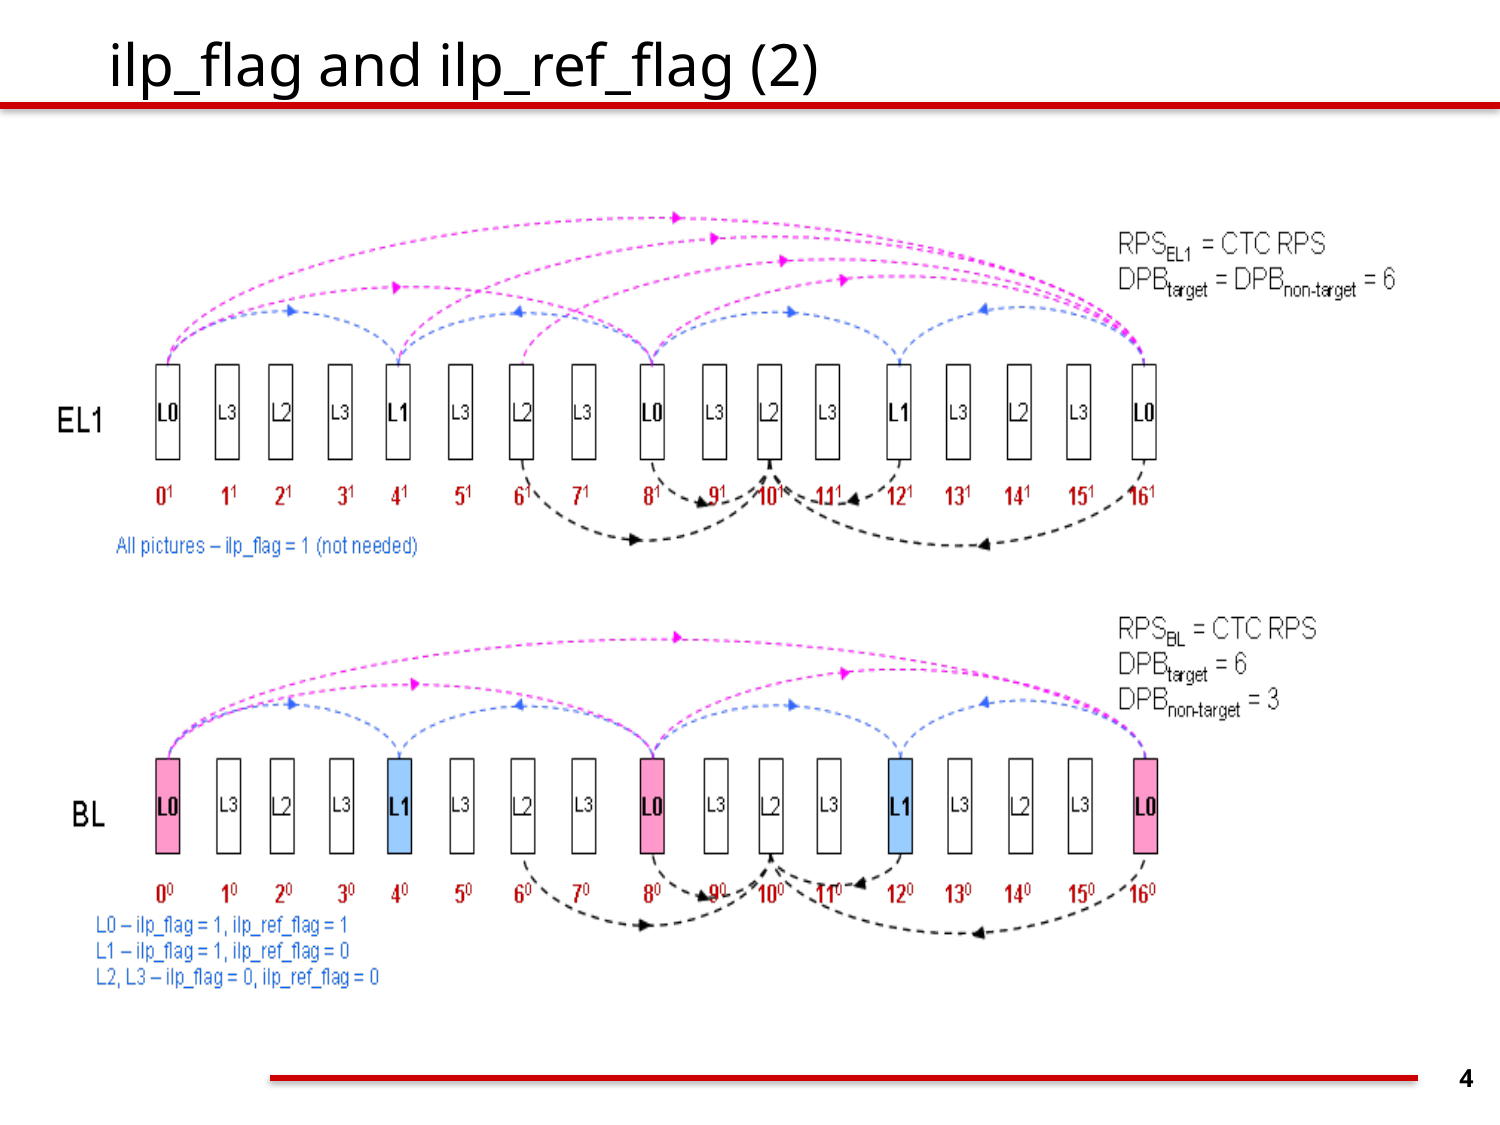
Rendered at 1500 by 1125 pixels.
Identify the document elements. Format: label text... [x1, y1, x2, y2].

slide_number 4 [1417, 1054, 1489, 1114]
picture [41, 207, 1426, 1000]
title ilp_flag and ilp_ref_flag (2) [93, 32, 1243, 94]
